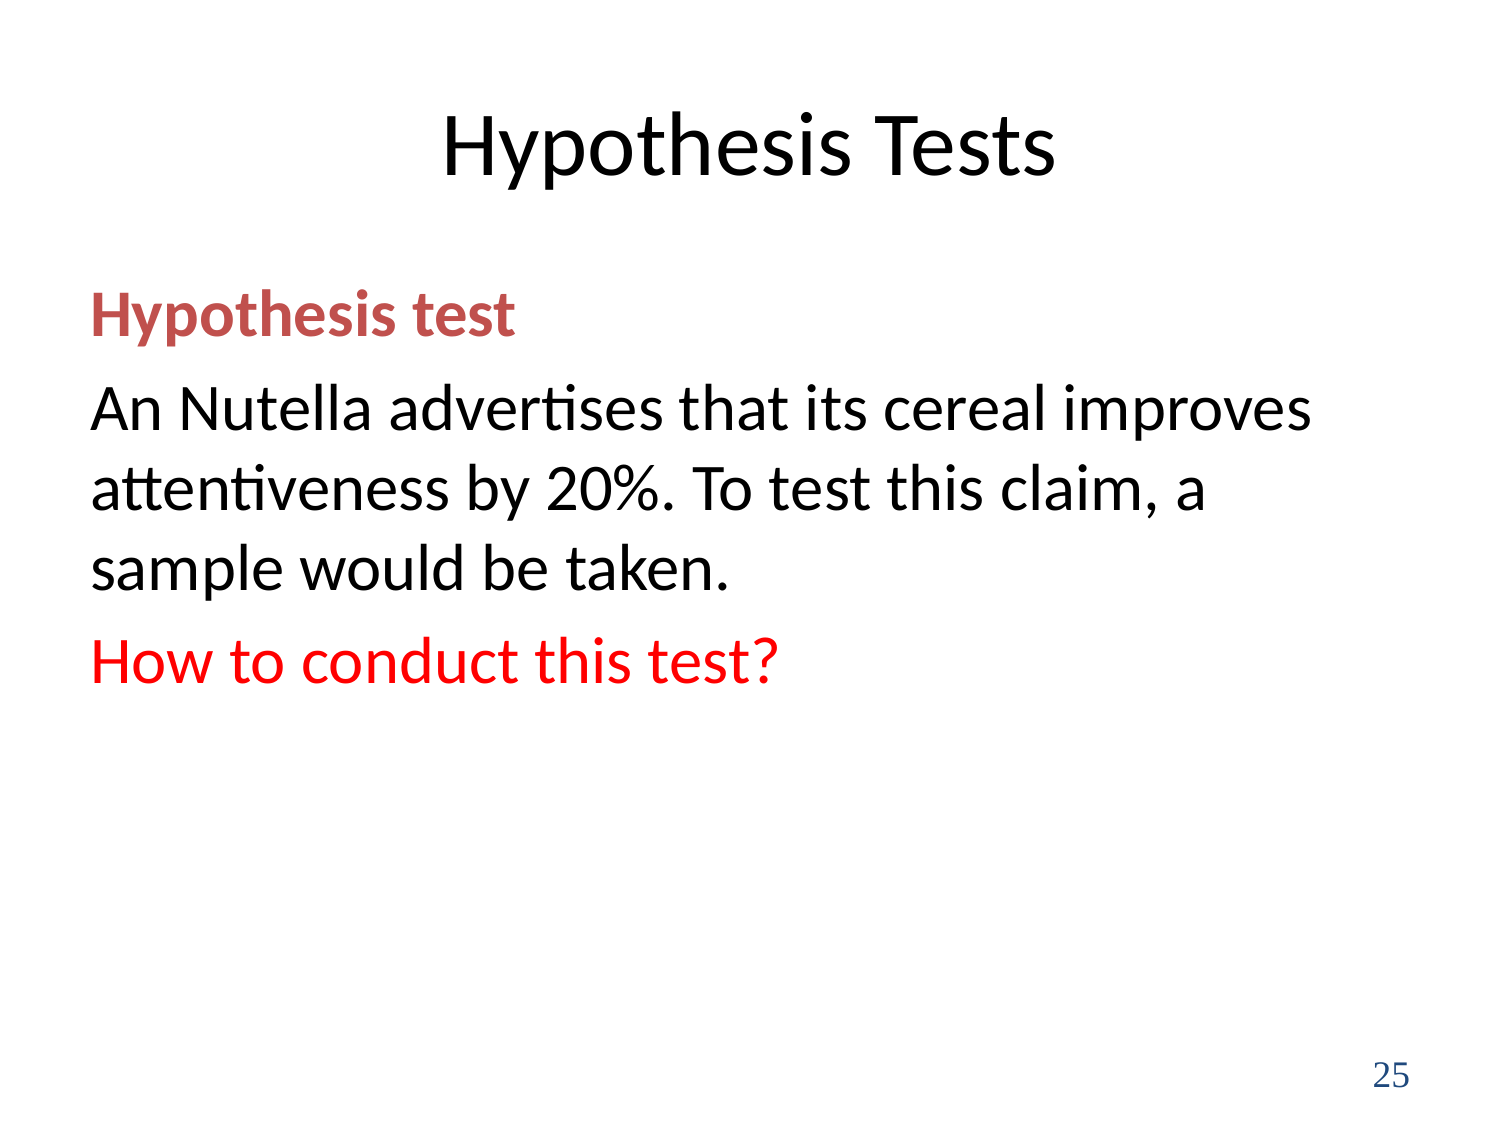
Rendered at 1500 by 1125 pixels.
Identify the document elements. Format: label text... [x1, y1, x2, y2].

slide_number 25 [1074, 1042, 1425, 1103]
title Hypothesis Tests [75, 45, 1425, 233]
list Hypothesis test An Nutella advertises that its cereal improves attentiveness by 20%. To test this claim, a sample would be taken. How to conduct this test? [75, 262, 1425, 1005]
